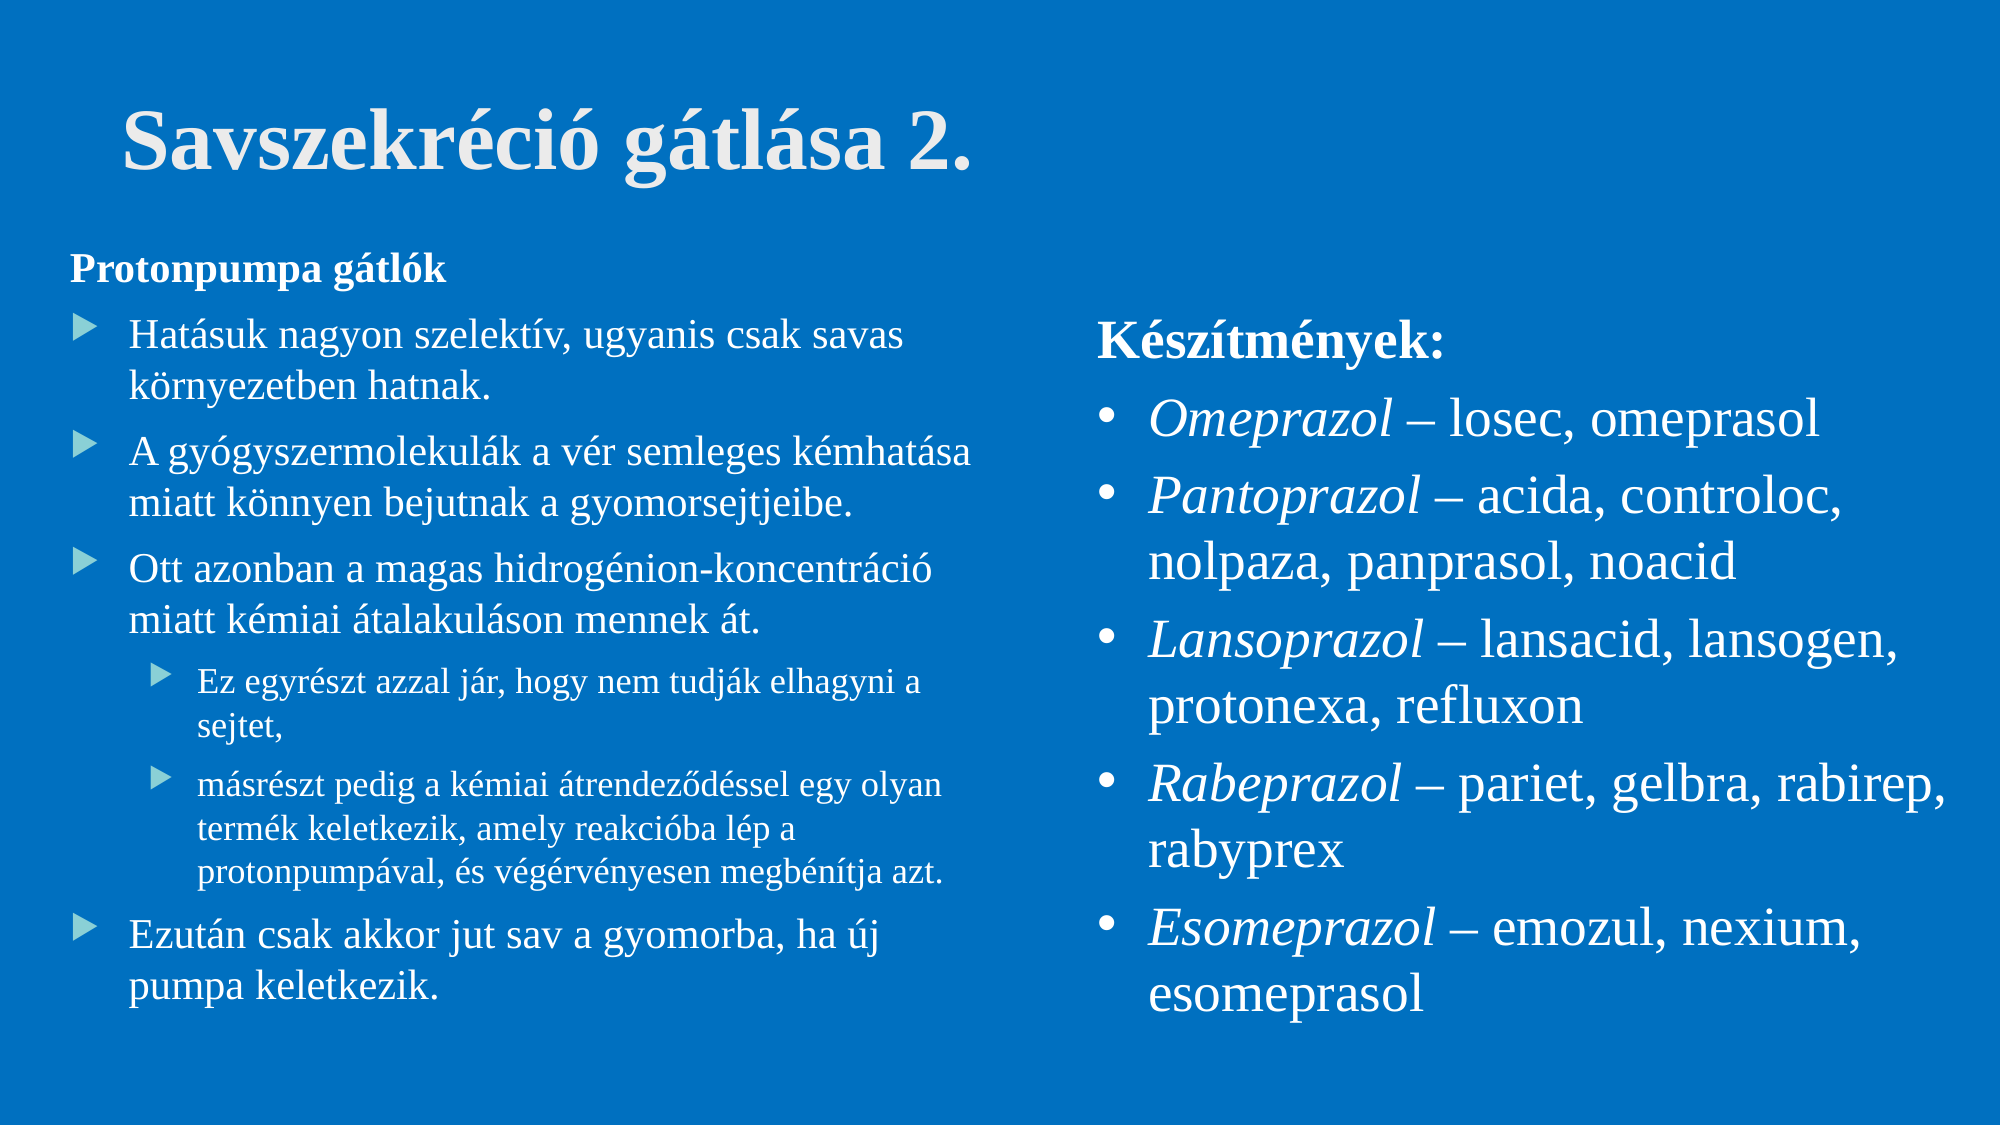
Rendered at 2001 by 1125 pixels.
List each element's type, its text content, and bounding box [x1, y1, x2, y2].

text_box Készítmények: Omeprazol – losec, omeprasol Pantoprazol – acida, controloc, nolpaza, panprasol, noacid Lansoprazol – lansacid, lansogen, protonexa, refluxon Rabeprazol – pariet, gelbra, rabirep, rabyprex Esomeprazol – emozul, nexium, esomeprasol [1082, 295, 2000, 1039]
title Savszekréció gátlása 2. [106, 74, 1649, 304]
list Protonpumpa gátlók Hatásuk nagyon szelektív, ugyanis csak savas környezetben hatnak. A gyógyszermolekulák a vér semleges kémhatása miatt könnyen bejutnak a gyomorsejtjeibe. Ott azonban a magas hidrogénion-koncentráció miatt kémiai átalakuláson mennek át. Ez egyrészt azzal jár, hogy nem tudják elhagyni a sejtet, másrészt pedig a kémiai átrendeződéssel egy olyan termék keletkezik, amely reakcióba lép a protonpumpával, és végérvényesen megbénítja azt. Ezután csak akkor jut sav a gyomorba, ha új pumpa keletkezik. [55, 232, 1012, 1094]
